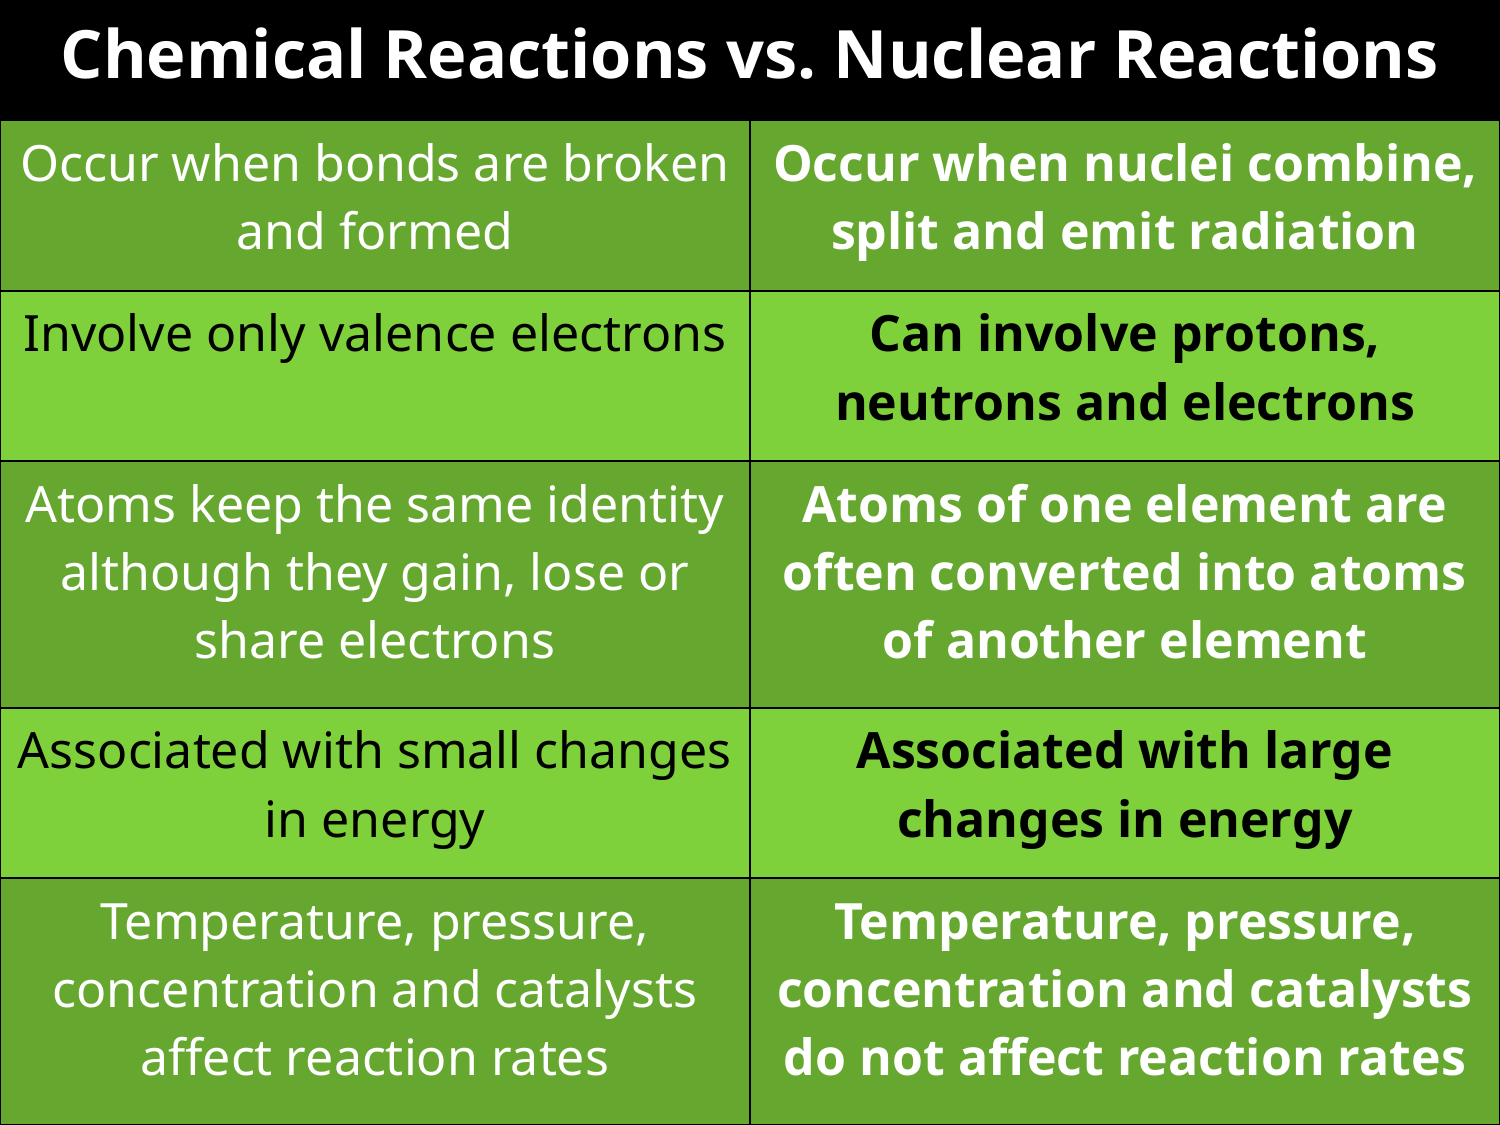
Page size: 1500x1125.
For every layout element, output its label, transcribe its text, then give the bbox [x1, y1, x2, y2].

table_cell Occur when nuclei combine, split and emit radiation [751, 121, 1499, 290]
table_cell Temperature, pressure, concentration and catalysts affect reaction rates [1, 879, 749, 1124]
table_cell Occur when bonds are broken and formed [1, 121, 749, 290]
table_cell Atoms of one element are often converted into atoms of another element [751, 462, 1499, 707]
table_cell Associated with small changes in energy [1, 709, 749, 877]
table_header Chemical Reactions vs. Nuclear Reactions [1, 1, 1499, 119]
table_cell Can involve protons, neutrons and electrons [751, 292, 1499, 460]
table_cell Associated with large changes in energy [751, 709, 1499, 877]
table_cell Involve only valence electrons [1, 292, 749, 460]
table_cell Atoms keep the same identity although they gain, lose or share electrons [1, 462, 749, 707]
table_cell Temperature, pressure, concentration and catalysts do not affect reaction rates [751, 879, 1499, 1124]
